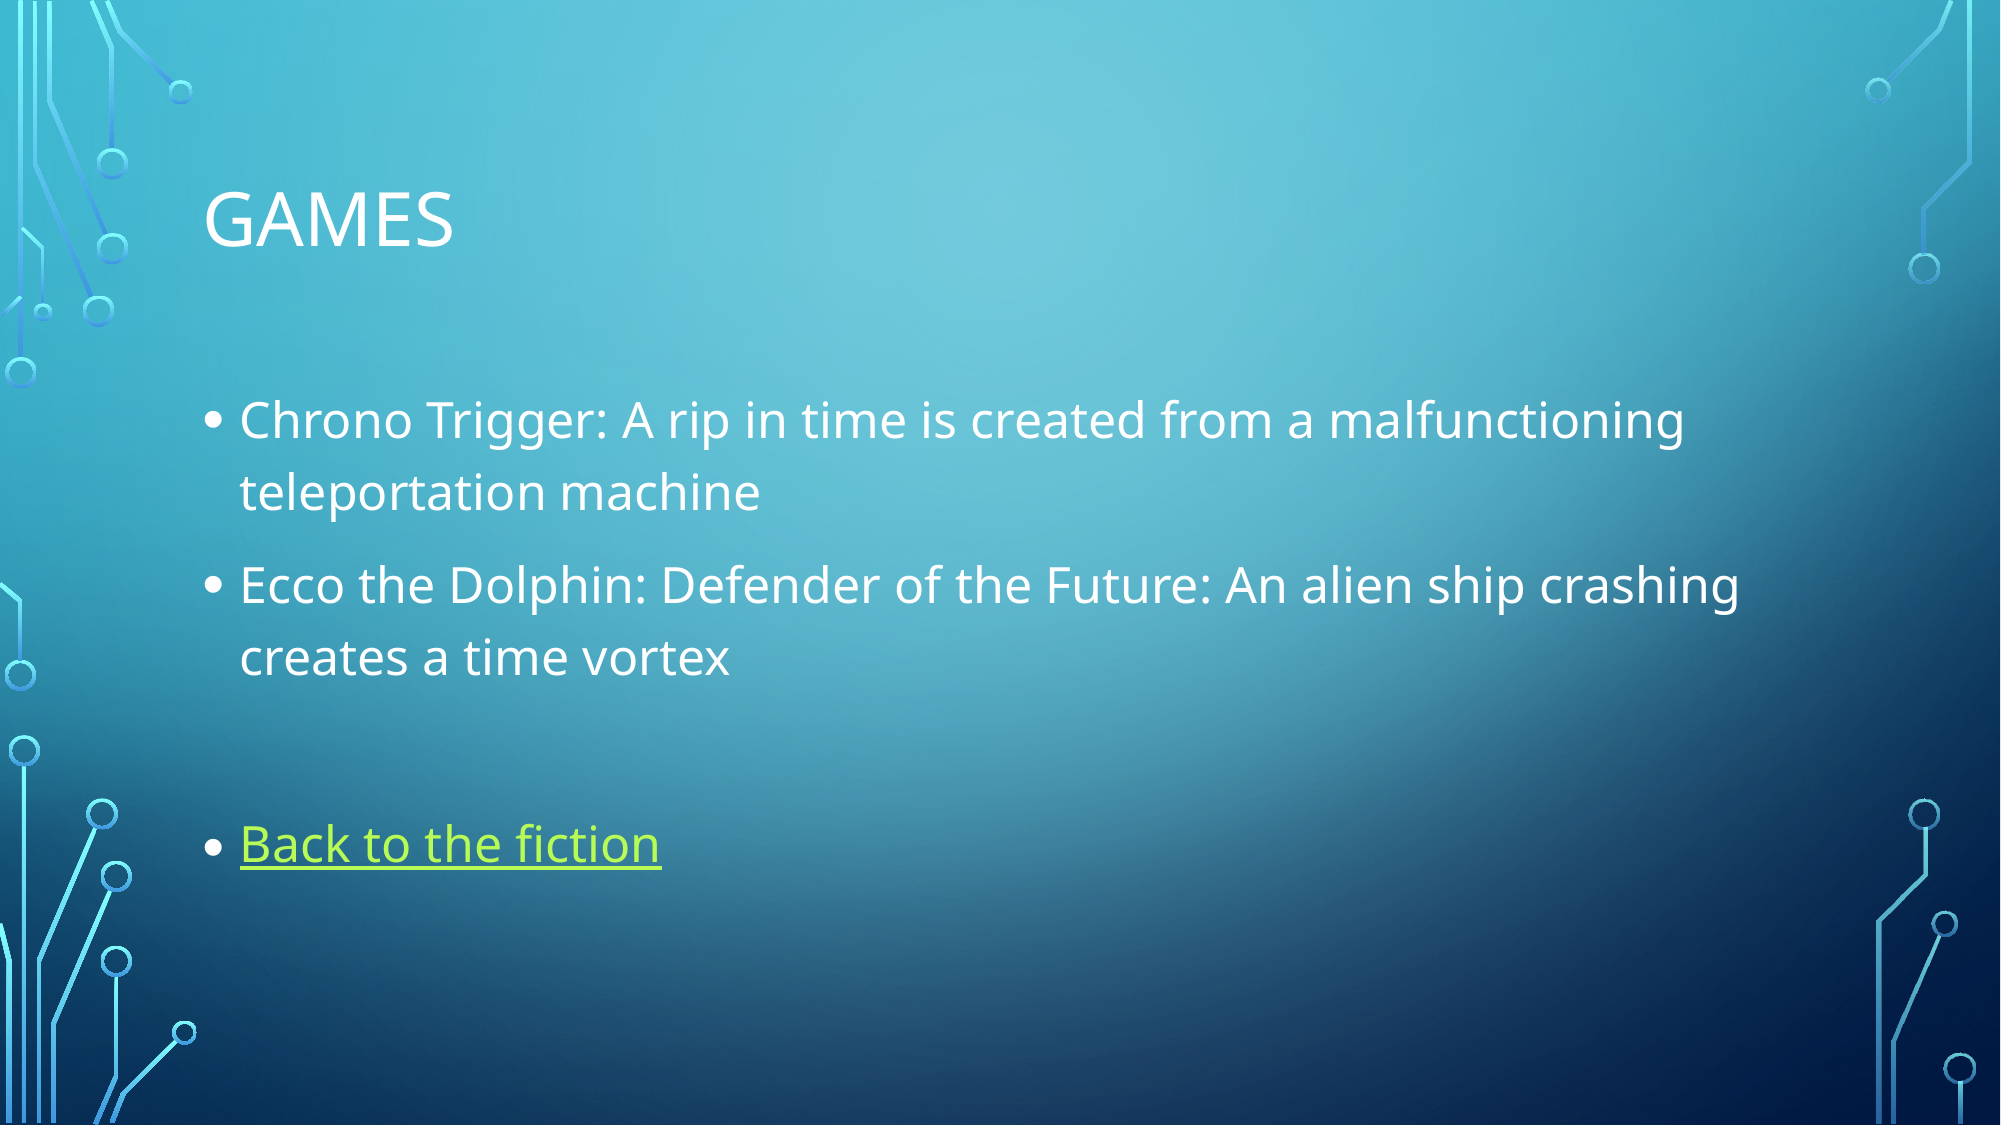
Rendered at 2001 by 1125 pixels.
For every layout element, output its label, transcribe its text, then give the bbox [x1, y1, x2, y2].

list Chrono Trigger: A rip in time is created from a malfunctioning teleportation machine Ecco the Dolphin: Defender of the Future: An alien ship crashing creates a time vortex Back to the fiction [187, 369, 1813, 950]
title Games [187, 101, 1813, 344]
